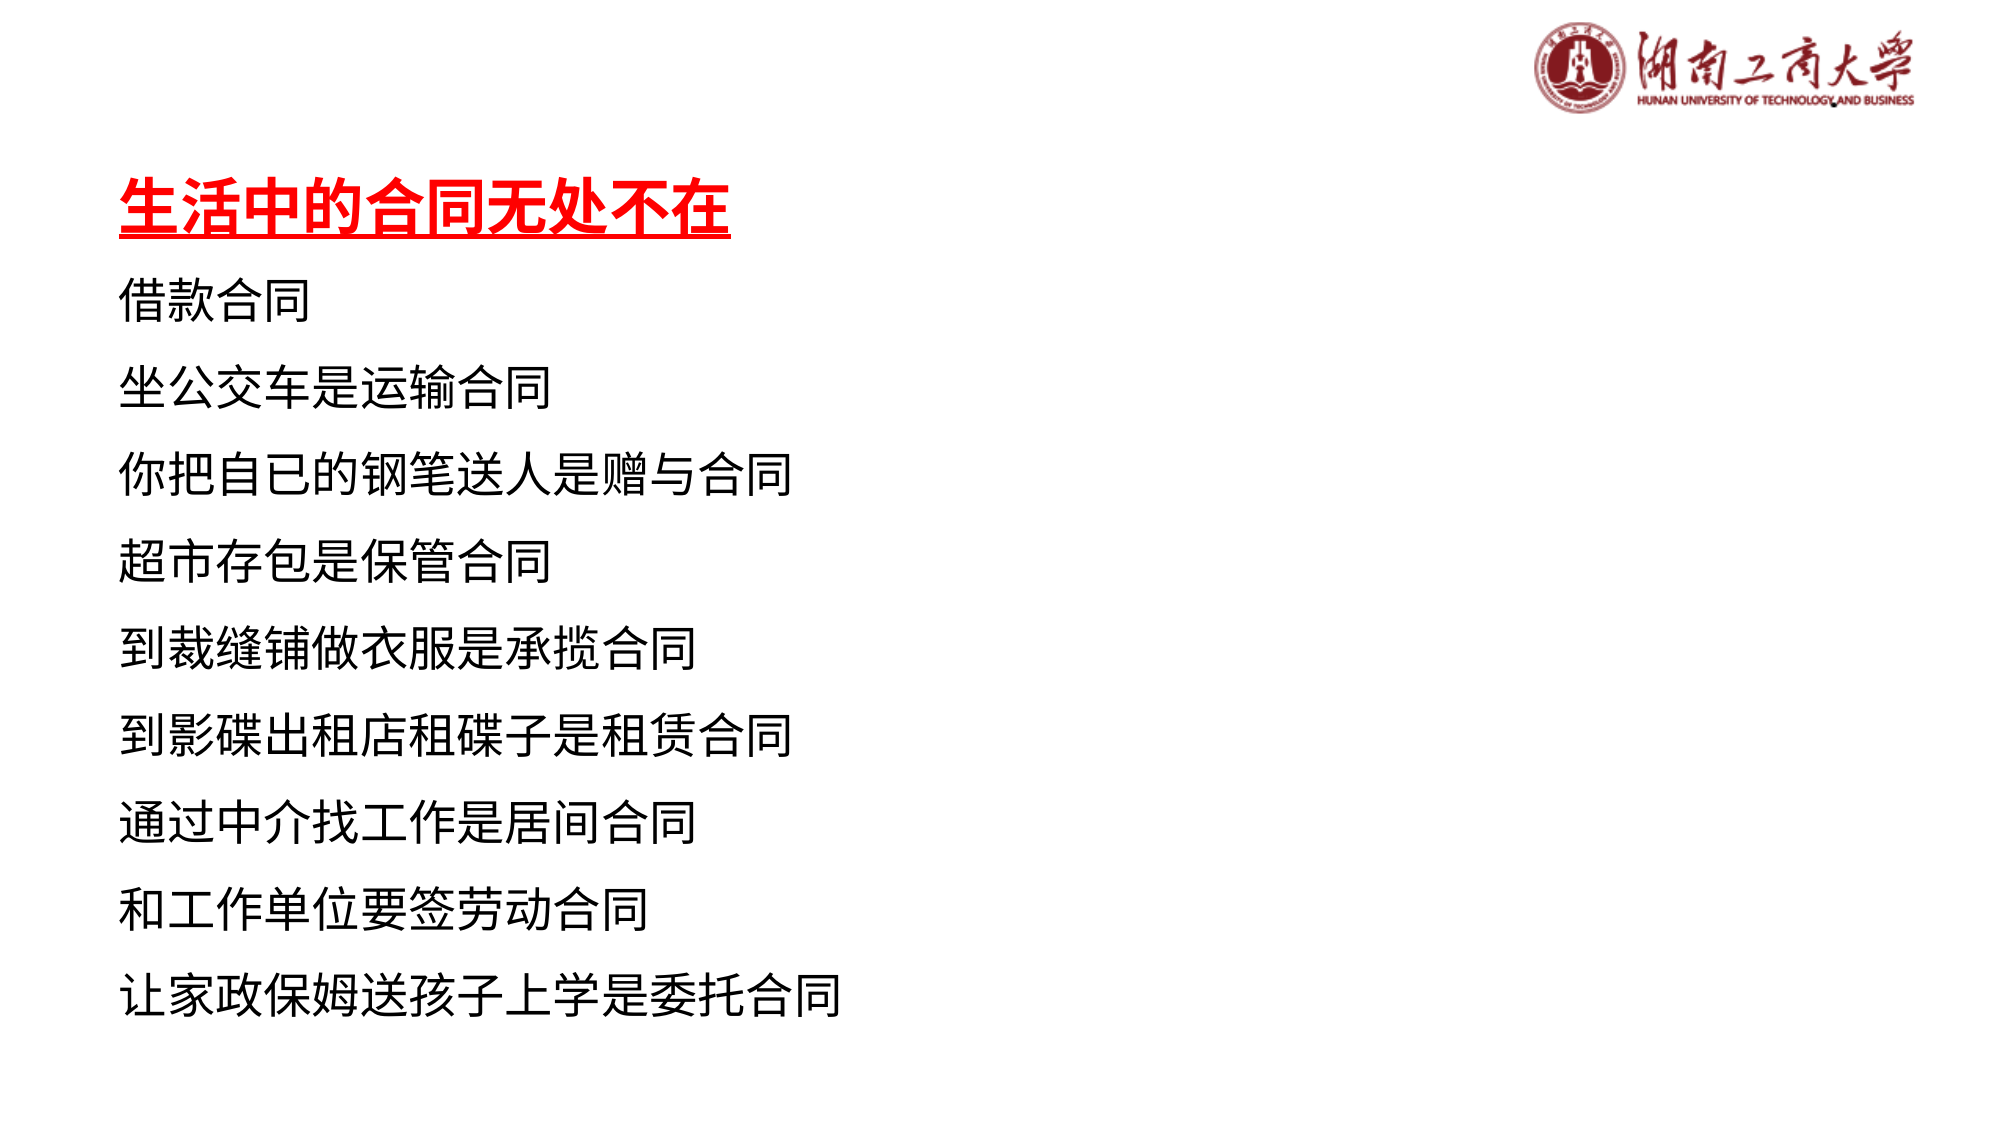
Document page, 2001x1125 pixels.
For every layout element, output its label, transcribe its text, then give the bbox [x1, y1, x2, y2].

picture [1533, 21, 1922, 117]
title 生活中的合同无处不在 借款合同 坐公交车是运输合同 你把自已的钢笔送人是赠与合同 超市存包是保管合同 到裁缝铺做衣服是承揽合同 到影碟出租店租碟子是租赁合同 通过中介找工作是居间合同 和工作单位要签劳动合同 让家政保姆送孩子上学是委托合同 [103, 119, 1829, 1094]
